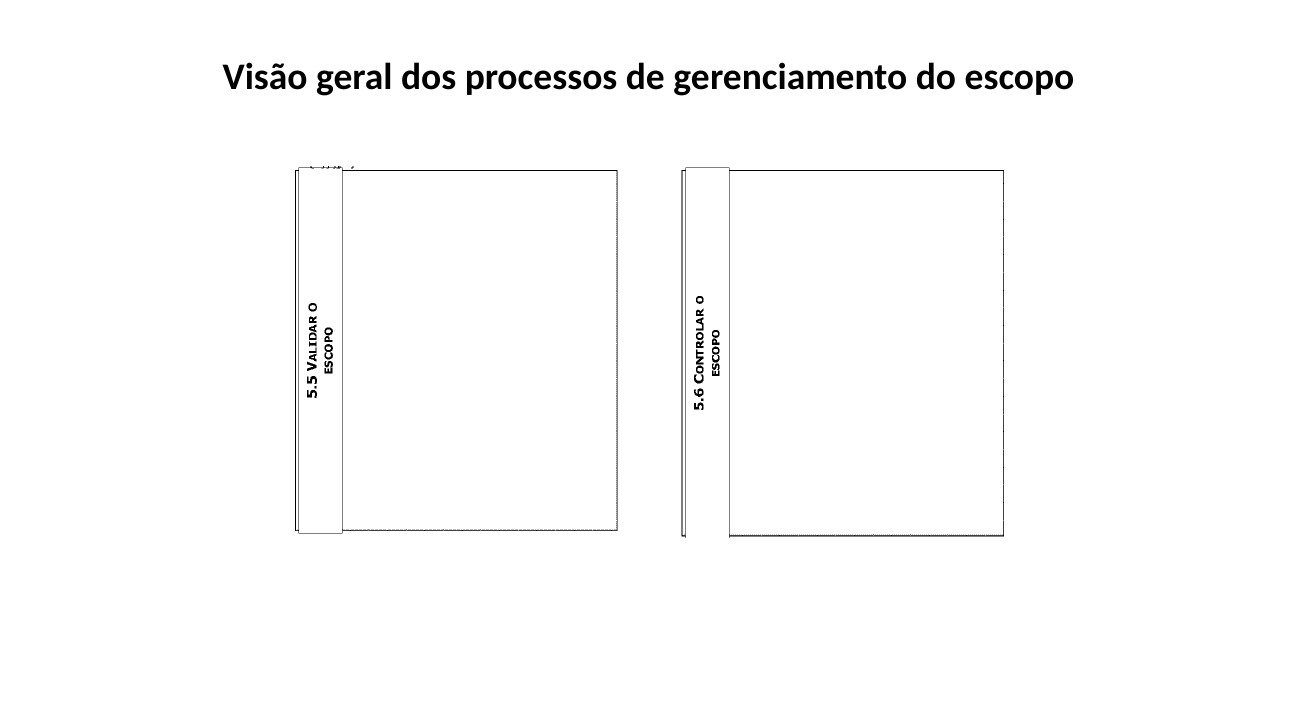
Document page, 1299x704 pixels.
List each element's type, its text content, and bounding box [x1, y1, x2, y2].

text_box Visão geral dos processos de gerenciamento do escopo [0, 44, 1299, 106]
picture [294, 166, 1004, 538]
